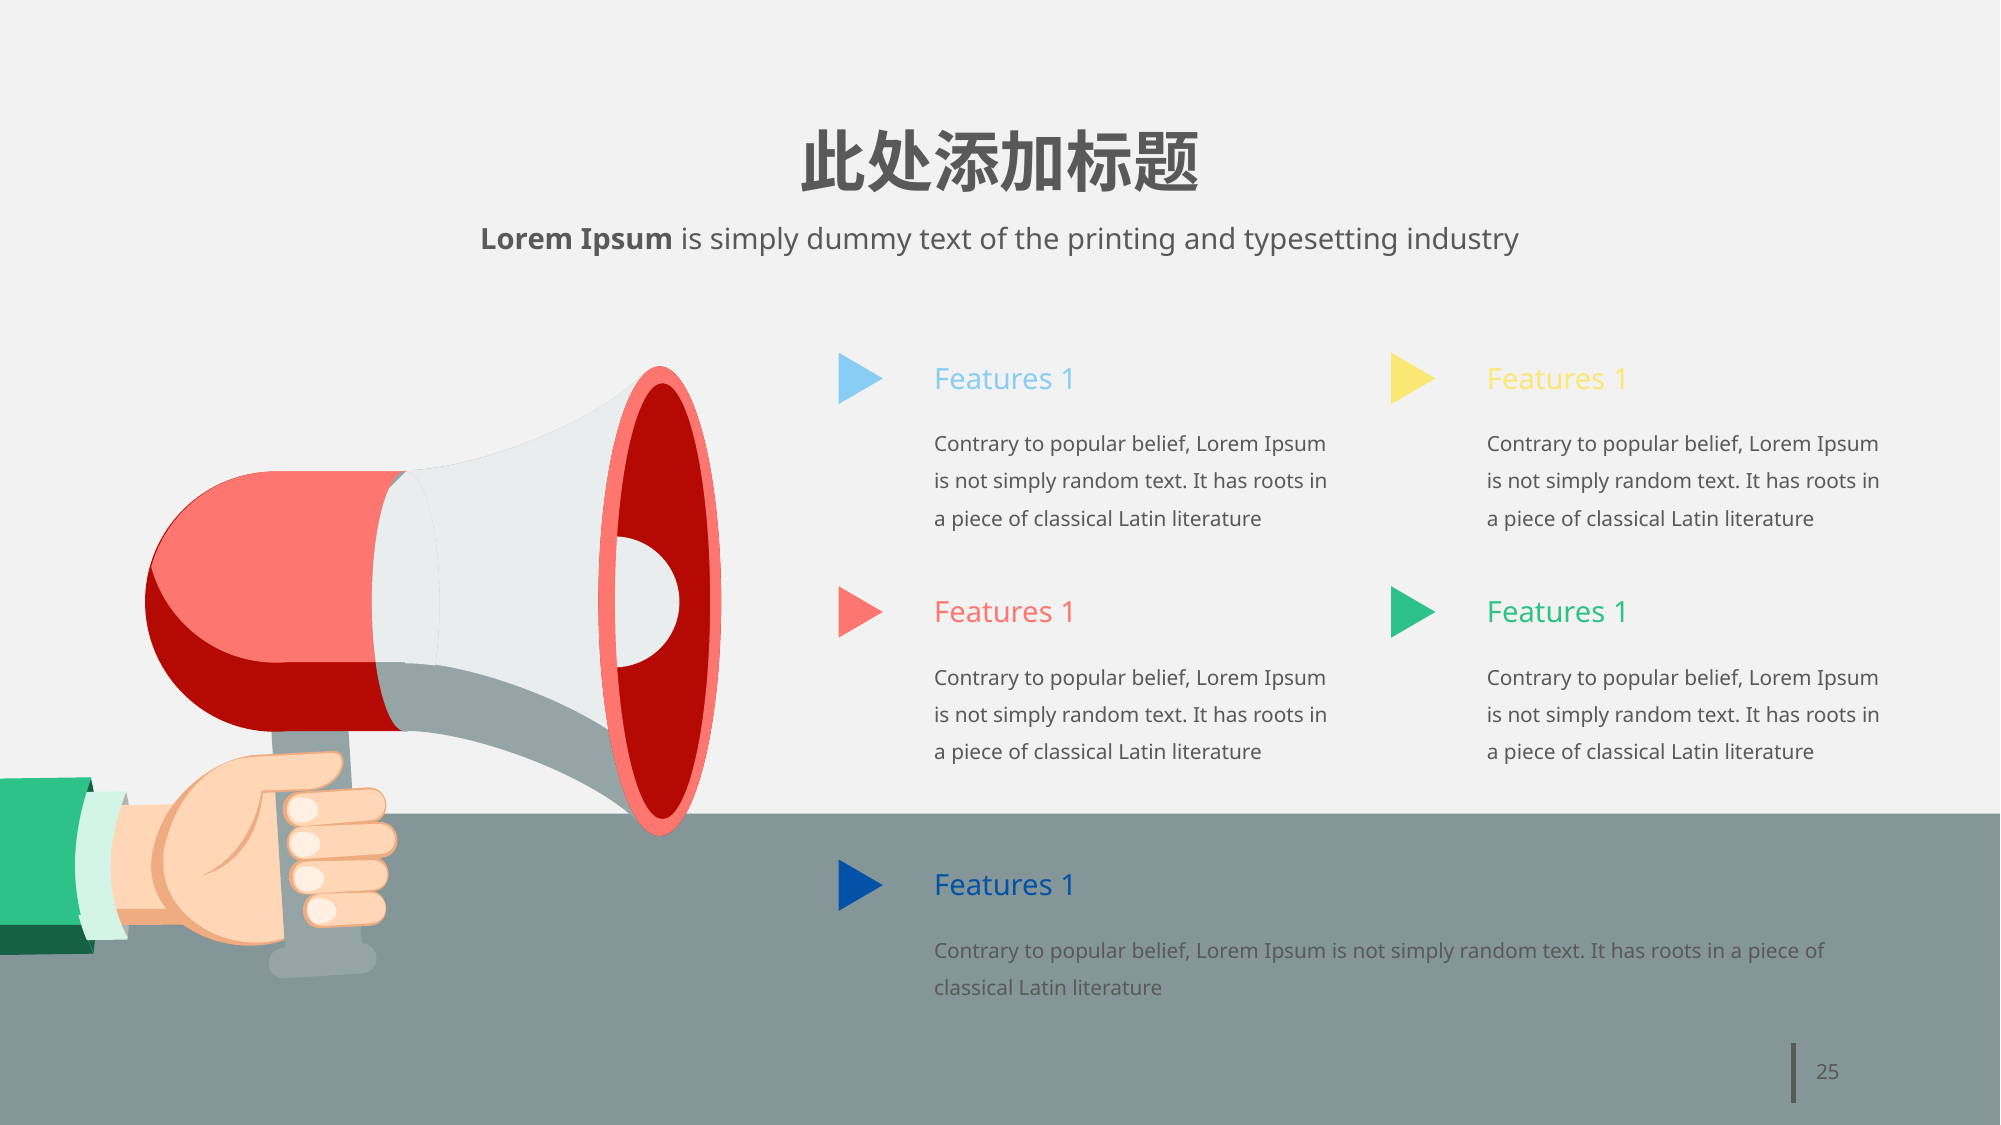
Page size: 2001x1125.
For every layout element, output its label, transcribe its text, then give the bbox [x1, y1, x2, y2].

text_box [838, 586, 1355, 774]
title 此处添加标题 [137, 59, 1863, 216]
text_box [1391, 352, 1907, 540]
text_box 25 [1796, 1042, 1863, 1103]
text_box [0, 366, 722, 979]
text_box [0, 813, 2000, 1125]
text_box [1391, 586, 1907, 774]
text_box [838, 859, 1907, 1005]
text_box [838, 352, 1355, 540]
list Lorem Ipsum is simply dummy text of the printing and typesetting industry [137, 216, 1863, 271]
